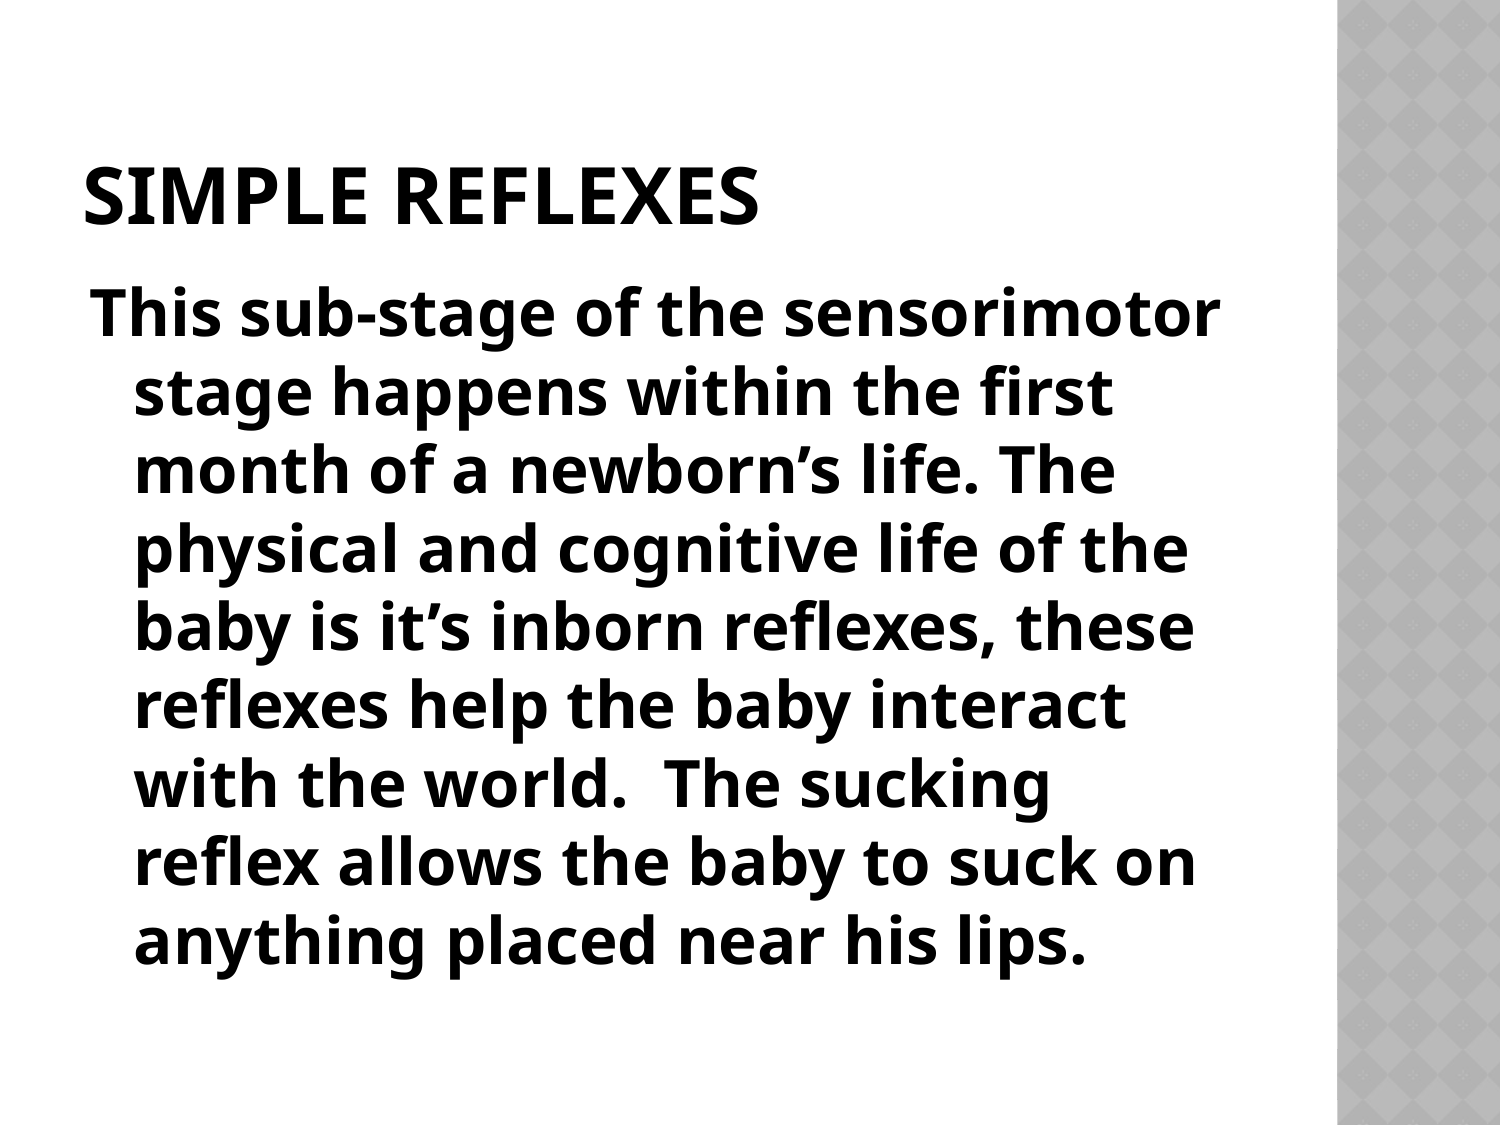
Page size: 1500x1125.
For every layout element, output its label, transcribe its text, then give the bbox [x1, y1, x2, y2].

title Simple Reflexes [75, 52, 1263, 240]
list This sub-stage of the sensorimotor stage happens within the first month of a newborn’s life. The physical and cognitive life of the baby is it’s inborn reflexes, these reflexes help the baby interact with the world. The sucking reflex allows the baby to suck on anything placed near his lips. [75, 264, 1263, 1059]
